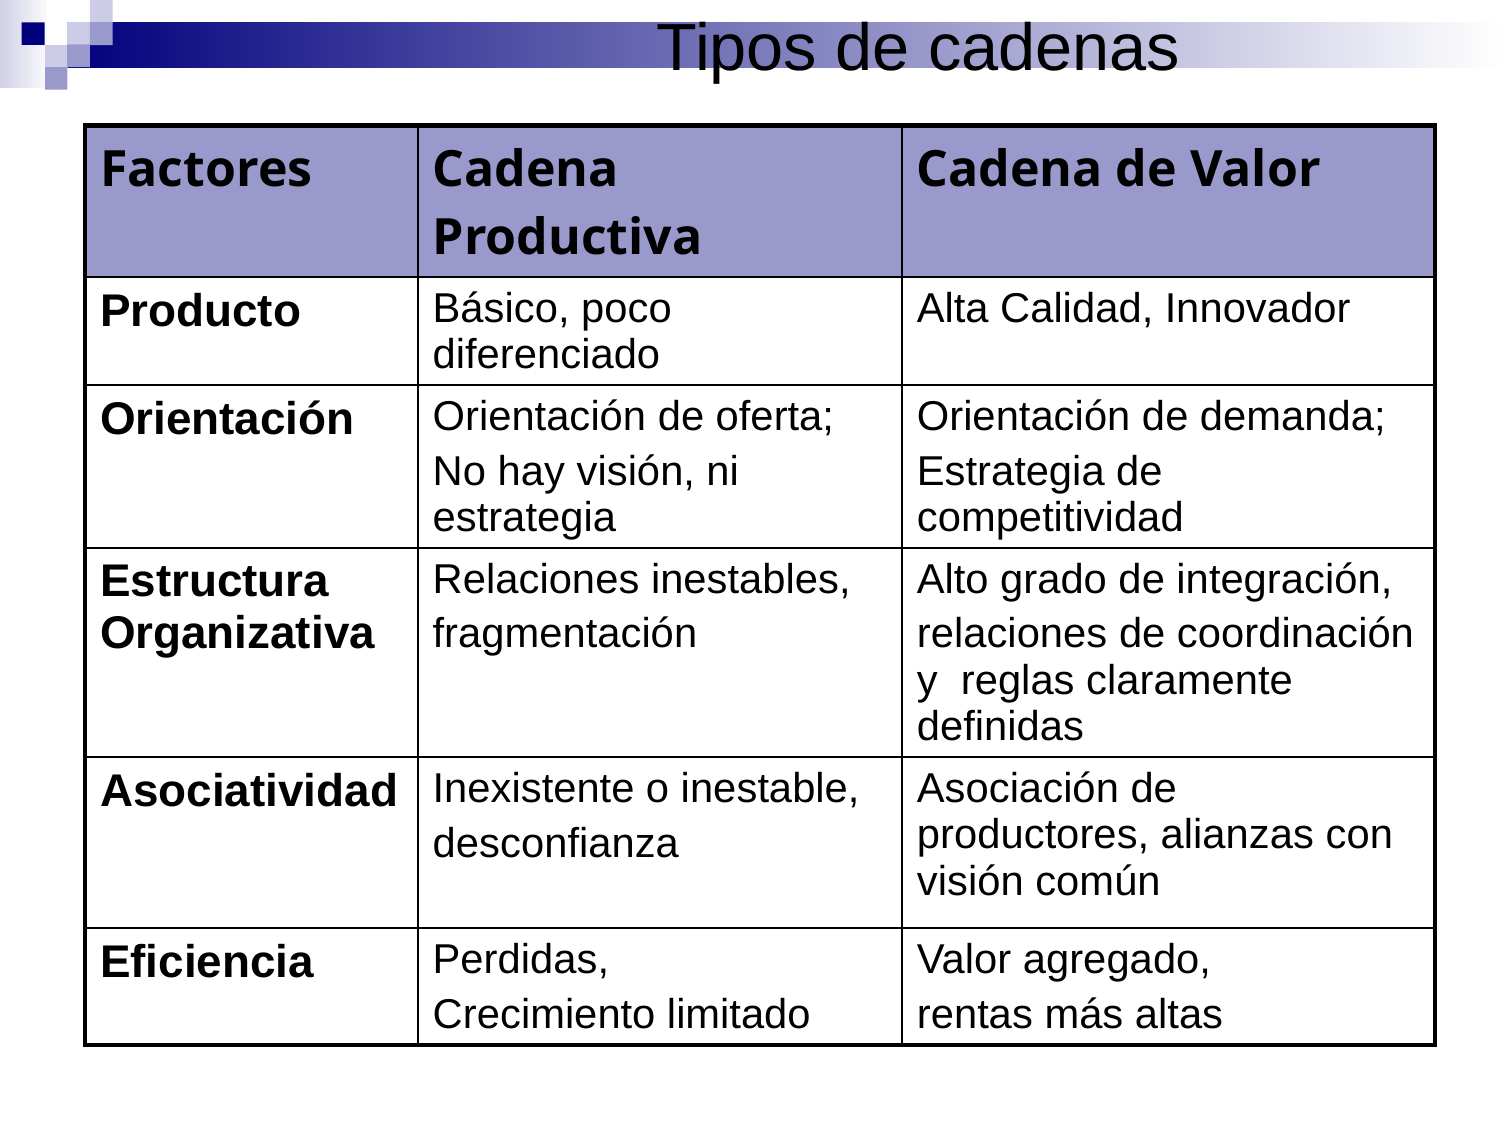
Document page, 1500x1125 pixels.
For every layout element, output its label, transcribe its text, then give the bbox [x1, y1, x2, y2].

table_cell Eficiencia [87, 929, 417, 1043]
table_cell Alto grado de integración, relaciones de coordinación y reglas claramente definidas [903, 549, 1433, 756]
table_cell Valor agregado, rentas más altas [903, 929, 1433, 1043]
table_cell Asociatividad [87, 758, 417, 927]
table_cell Básico, poco diferenciado [419, 278, 901, 384]
table_cell Asociación de productores, alianzas con visión común [903, 758, 1433, 927]
table_cell Producto [87, 278, 417, 384]
table_cell Alta Calidad, Innovador [903, 278, 1433, 384]
table_cell Perdidas, Crecimiento limitado [419, 929, 901, 1043]
table_header Factores [87, 128, 417, 276]
table_header Cadena de Valor [903, 128, 1433, 276]
table_cell Estructura Organizativa [87, 549, 417, 756]
table_cell Inexistente o inestable, desconfianza [419, 758, 901, 927]
table_header Cadena Productiva [419, 128, 901, 276]
table_cell Orientación de oferta; No hay visión, ni estrategia [419, 386, 901, 547]
table_cell Orientación de demanda; Estrategia de competitividad [903, 386, 1433, 547]
table_cell Orientación [87, 386, 417, 547]
title Tipos de cadenas [641, 6, 1353, 82]
table_cell Relaciones inestables, fragmentación [419, 549, 901, 756]
